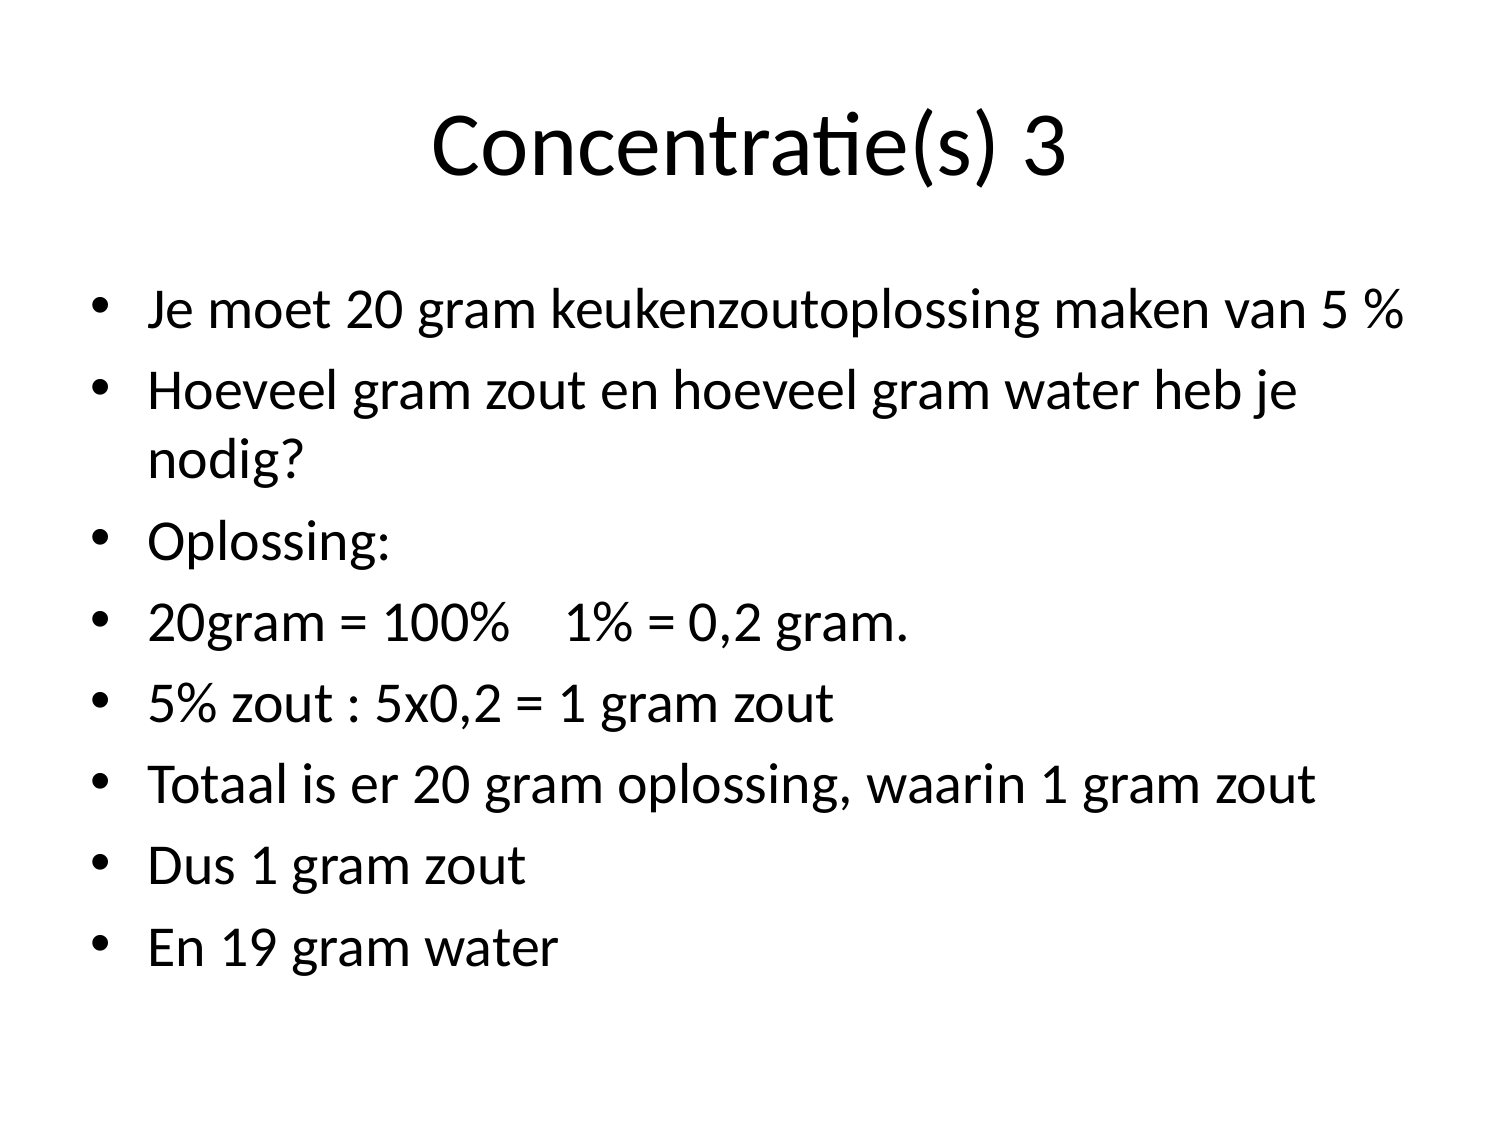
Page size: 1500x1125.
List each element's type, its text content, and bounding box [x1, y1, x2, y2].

list Je moet 20 gram keukenzoutoplossing maken van 5 % Hoeveel gram zout en hoeveel gram water heb je nodig? Oplossing: 20gram = 100% 1% = 0,2 gram. 5% zout : 5x0,2 = 1 gram zout Totaal is er 20 gram oplossing, waarin 1 gram zout Dus 1 gram zout En 19 gram water [75, 262, 1425, 1005]
title Concentratie(s) 3 [75, 45, 1425, 233]
